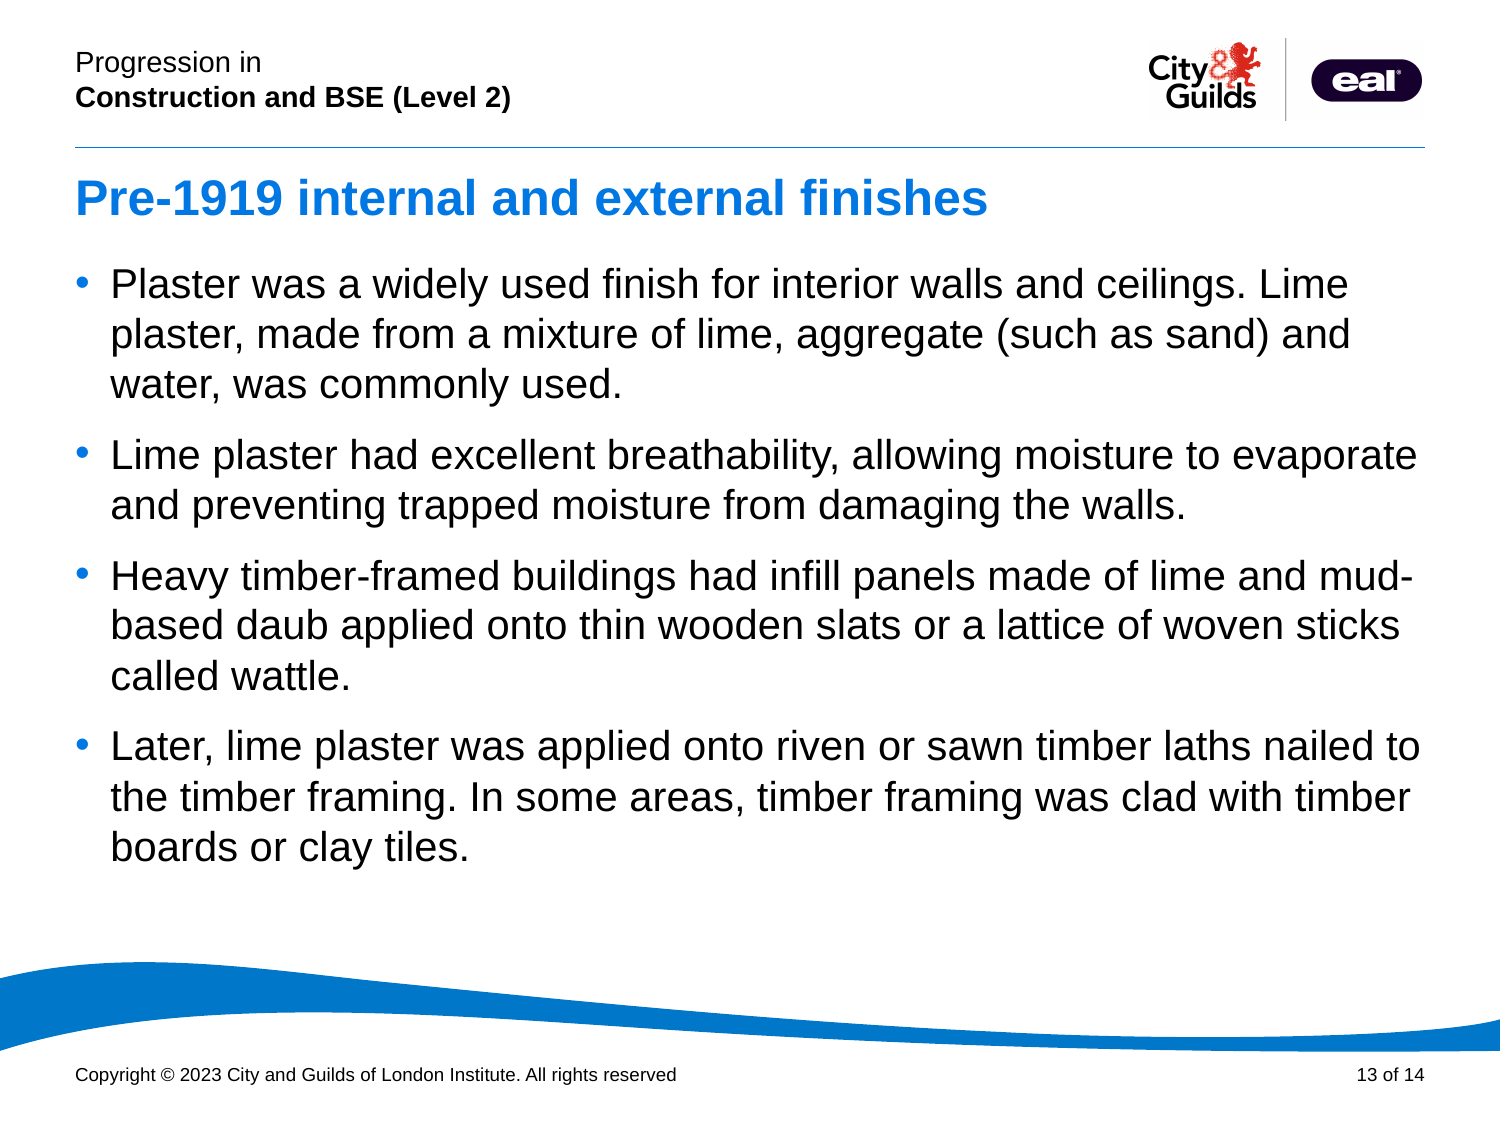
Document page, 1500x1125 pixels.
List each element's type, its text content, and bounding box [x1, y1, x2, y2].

title Pre-1919 internal and external finishes [74, 165, 1426, 229]
list Plaster was a widely used finish for interior walls and ceilings. Lime plaster, made from a mixture of lime, aggregate (such as sand) and water, was commonly used. Lime plaster had excellent breathability, allowing moisture to evaporate and preventing trapped moisture from damaging the walls. Heavy timber-framed buildings had infill panels made of lime and mud-based daub applied onto thin wooden slats or a lattice of woven sticks called wattle. Later, lime plaster was applied onto riven or sawn timber laths nailed to the timber framing. In some areas, timber framing was clad with timber boards or clay tiles. [74, 256, 1426, 954]
picture [1149, 38, 1422, 121]
